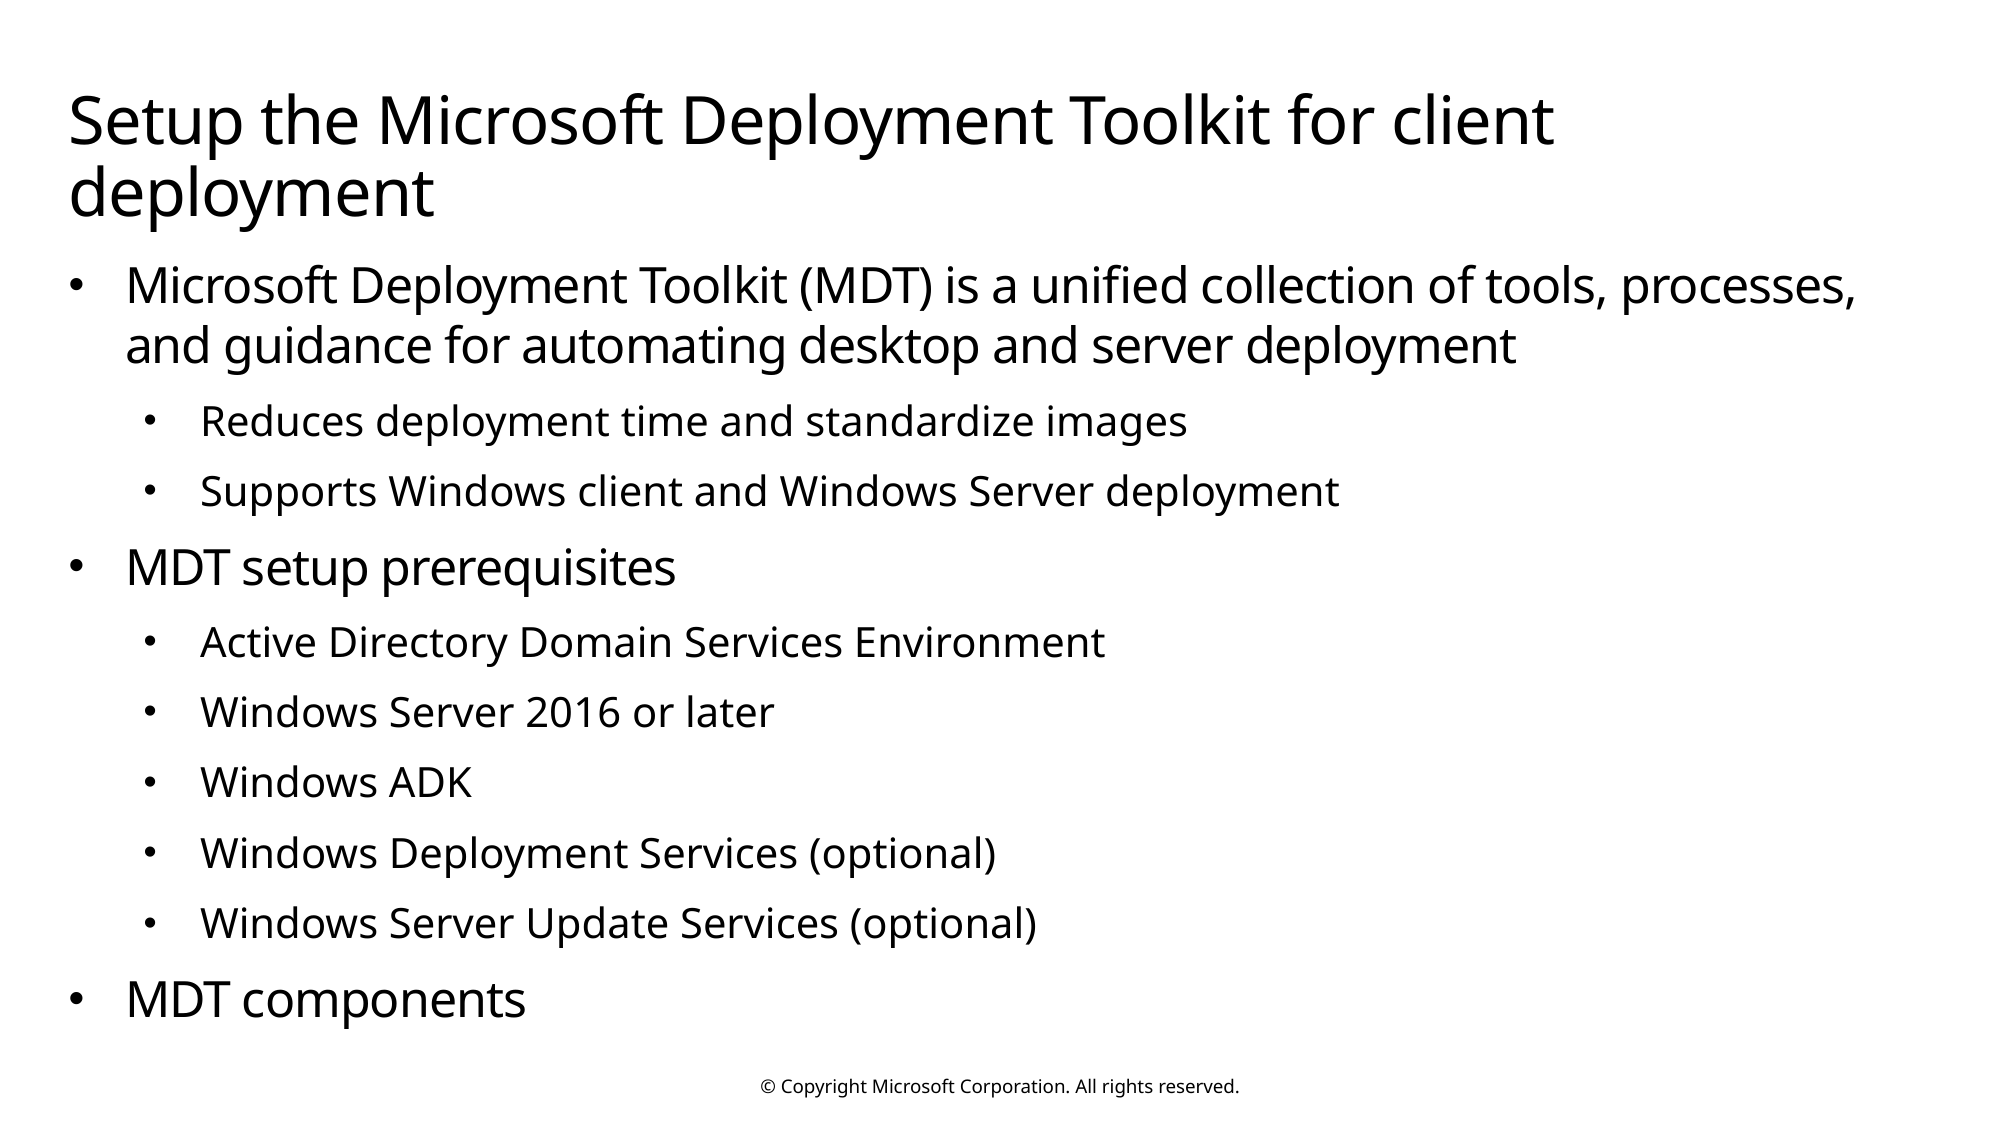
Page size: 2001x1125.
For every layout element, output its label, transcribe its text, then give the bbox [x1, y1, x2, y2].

list Microsoft Deployment Toolkit (MDT) is a unified collection of tools, processes, and guidance for automating desktop and server deployment Reduces deployment time and standardize images Supports Windows client and Windows Server deployment MDT setup prerequisites Active Directory Domain Services Environment Windows Server 2016 or later Windows ADK Windows Deployment Services (optional) Windows Server Update Services (optional) MDT components [68, 238, 1930, 1055]
title Setup the Microsoft Deployment Toolkit for client deployment [68, 72, 1930, 184]
